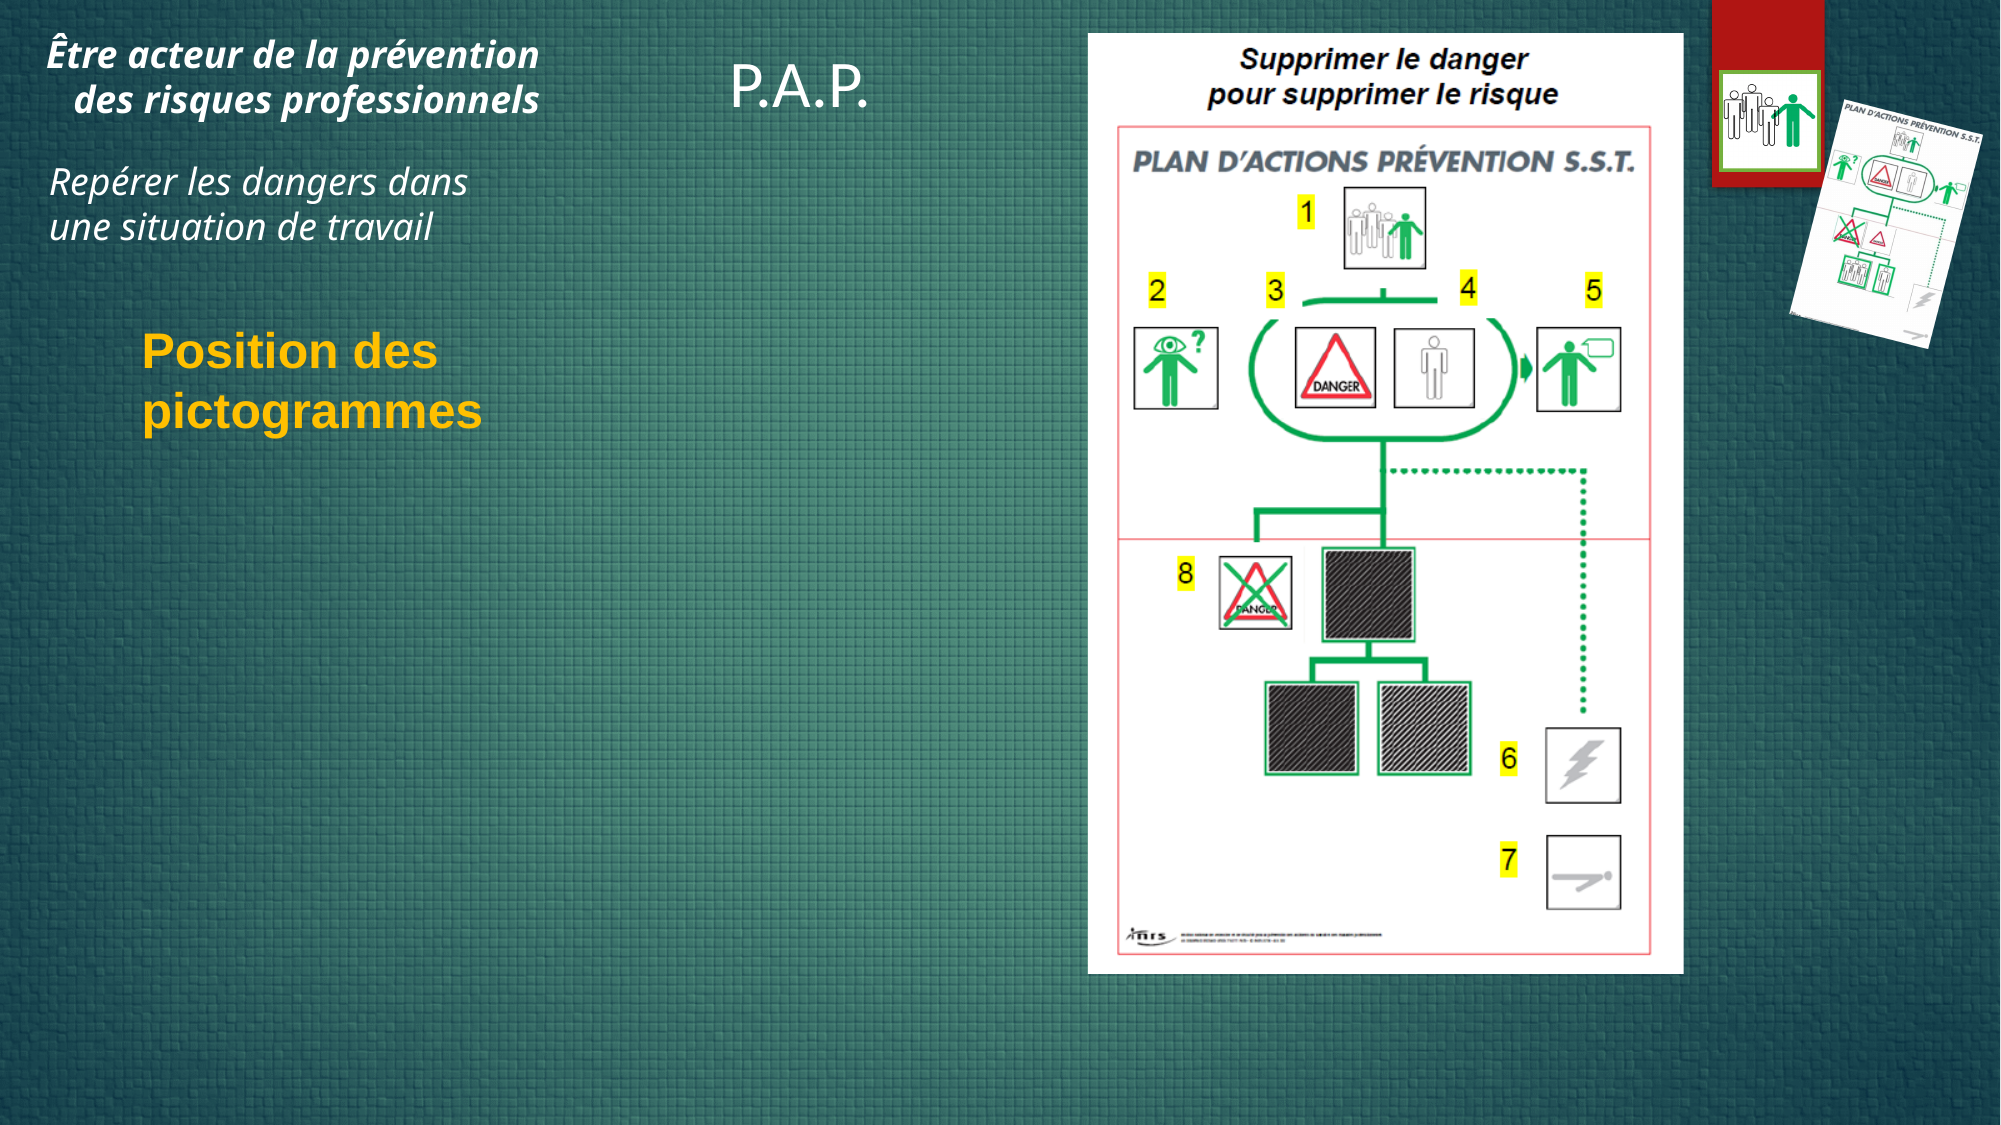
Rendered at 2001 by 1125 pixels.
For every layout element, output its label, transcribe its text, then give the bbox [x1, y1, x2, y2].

text_box Repérer les dangers dans une situation de travail [34, 150, 556, 256]
text_box P.A.P. [463, 33, 1085, 129]
picture [1087, 33, 1684, 974]
text_box Position des pictogrammes [126, 310, 704, 446]
picture [1718, 70, 1982, 348]
text_box Être acteur de la prévention des risques professionnels [9, 23, 556, 128]
